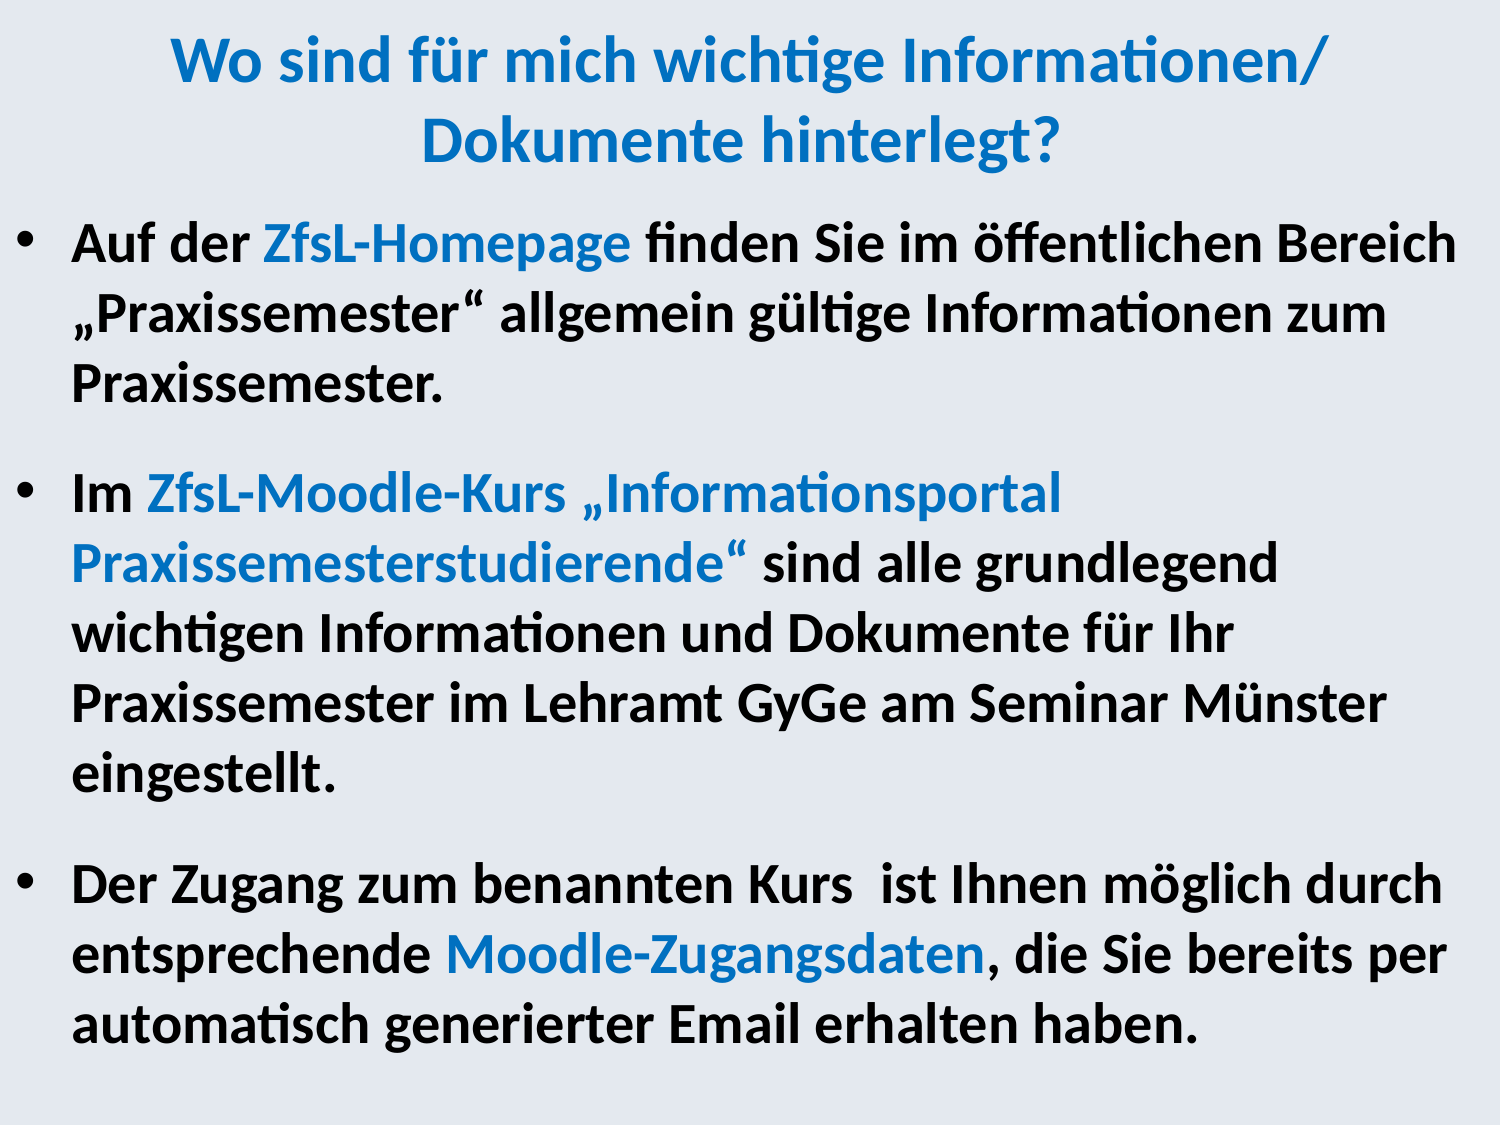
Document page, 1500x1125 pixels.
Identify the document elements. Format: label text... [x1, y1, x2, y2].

title Wo sind für mich wichtige Informationen/ Dokumente hinterlegt? [75, 19, 1425, 173]
list Auf der ZfsL-Homepage finden Sie im öffentlichen Bereich „Praxissemester“ allgemein gültige Informationen zum Praxissemester. Im ZfsL-Moodle-Kurs „Informationsportal Praxissemesterstudierende“ sind alle grundlegend wichtigen Informationen und Dokumente für Ihr Praxissemester im Lehramt GyGe am Seminar Münster eingestellt. Der Zugang zum benannten Kurs ist Ihnen möglich durch entsprechende Moodle-Zugangsdaten, die Sie bereits per automatisch generierter Email erhalten haben. [0, 196, 1500, 1119]
